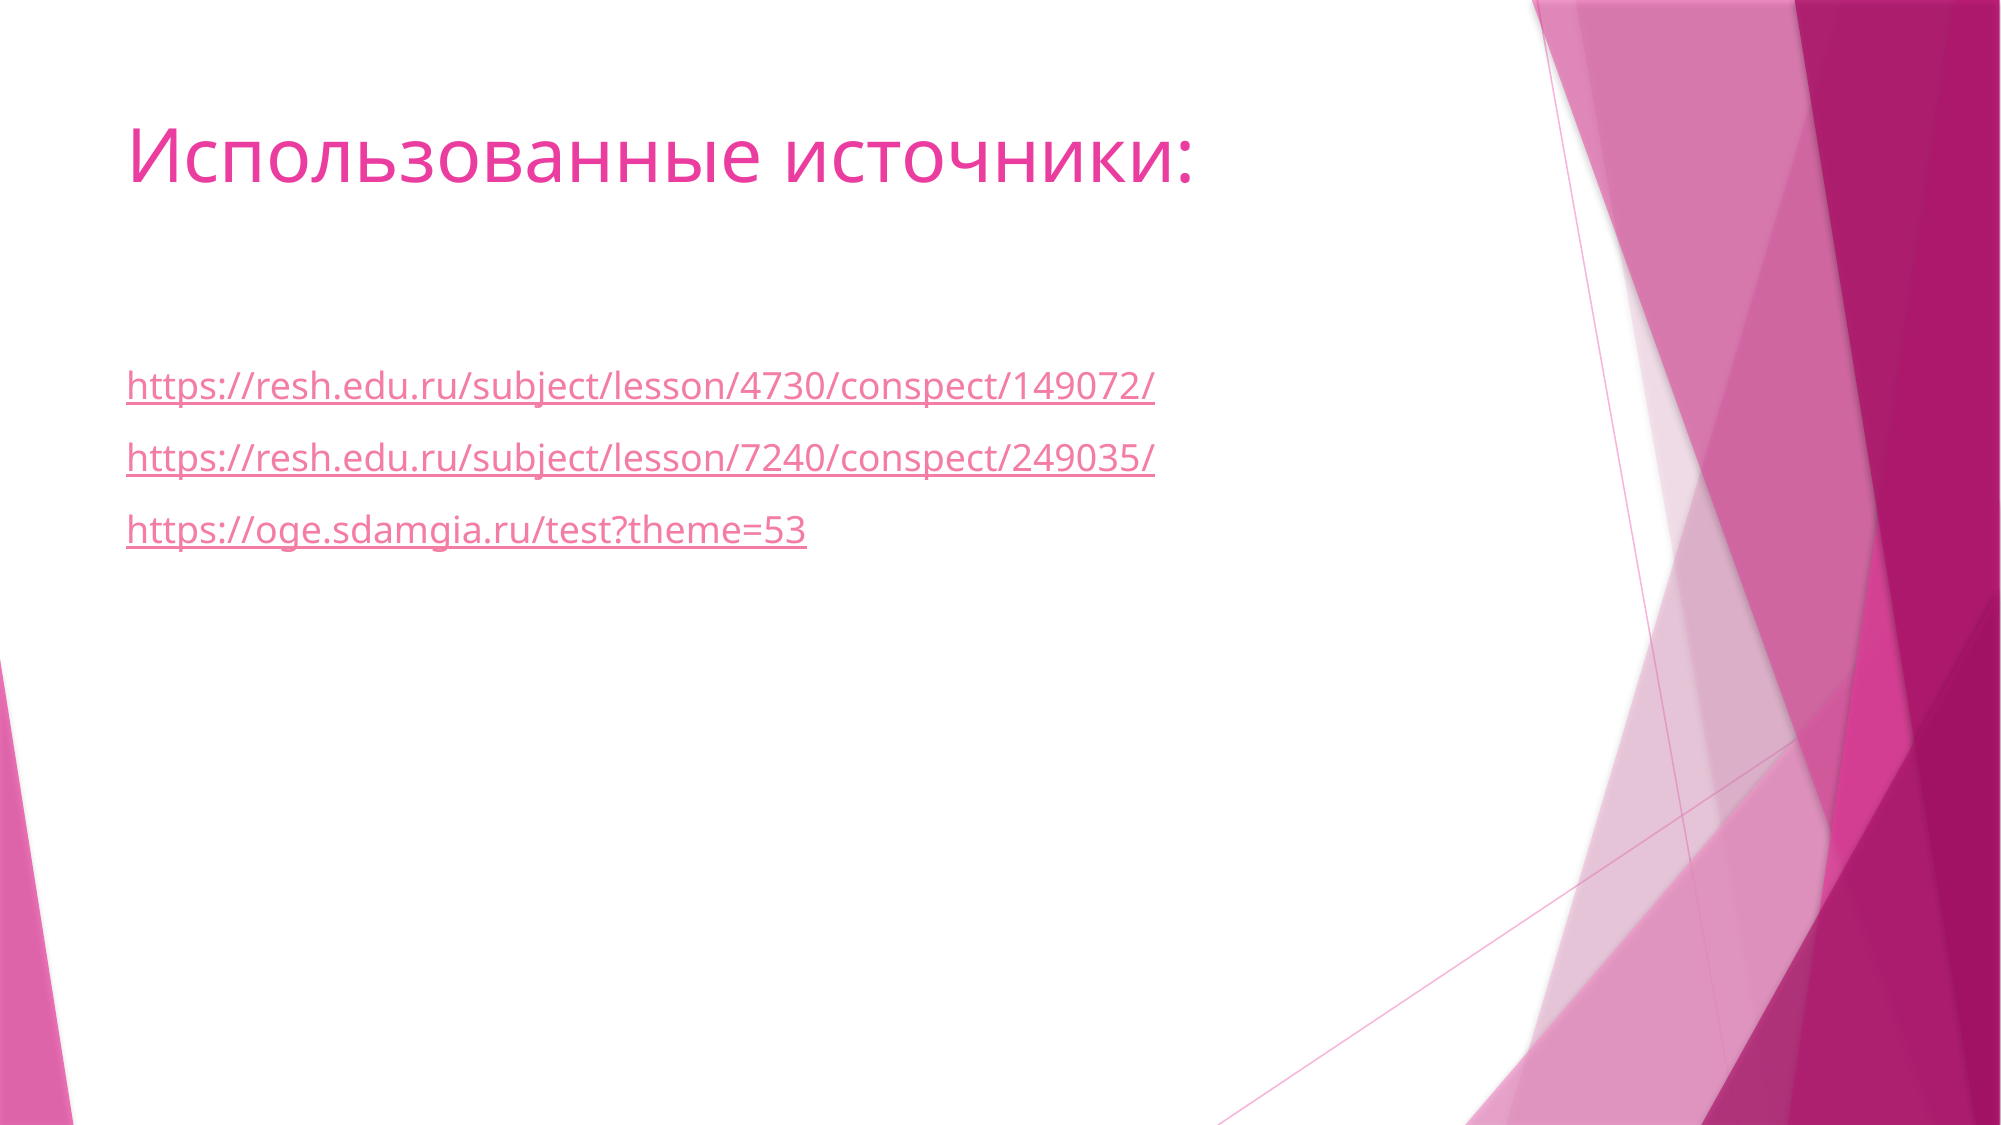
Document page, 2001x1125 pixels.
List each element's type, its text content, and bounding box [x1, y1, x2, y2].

title Использованные источники: [111, 99, 1522, 317]
list https://resh.edu.ru/subject/lesson/4730/conspect/149072/ https://resh.edu.ru/subject/lesson/7240/conspect/249035/ https://oge.sdamgia.ru/test?theme=53 [111, 354, 1522, 992]
